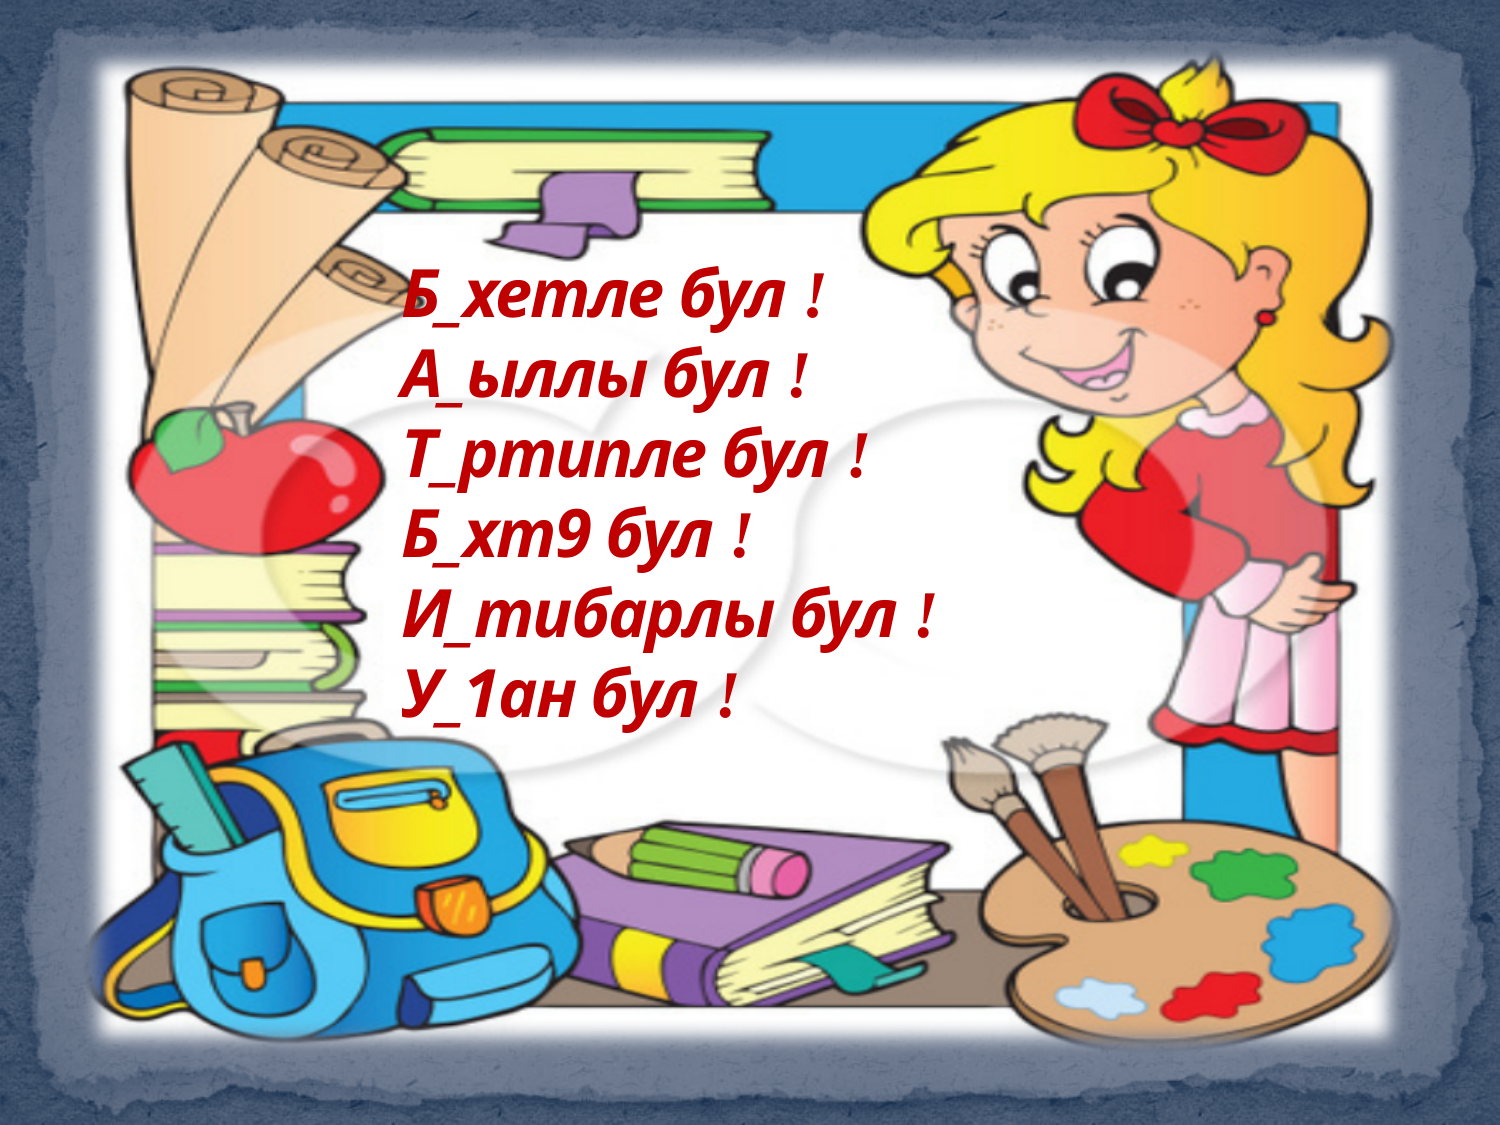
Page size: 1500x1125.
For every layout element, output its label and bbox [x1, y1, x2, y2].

list [85, 50, 1404, 1052]
